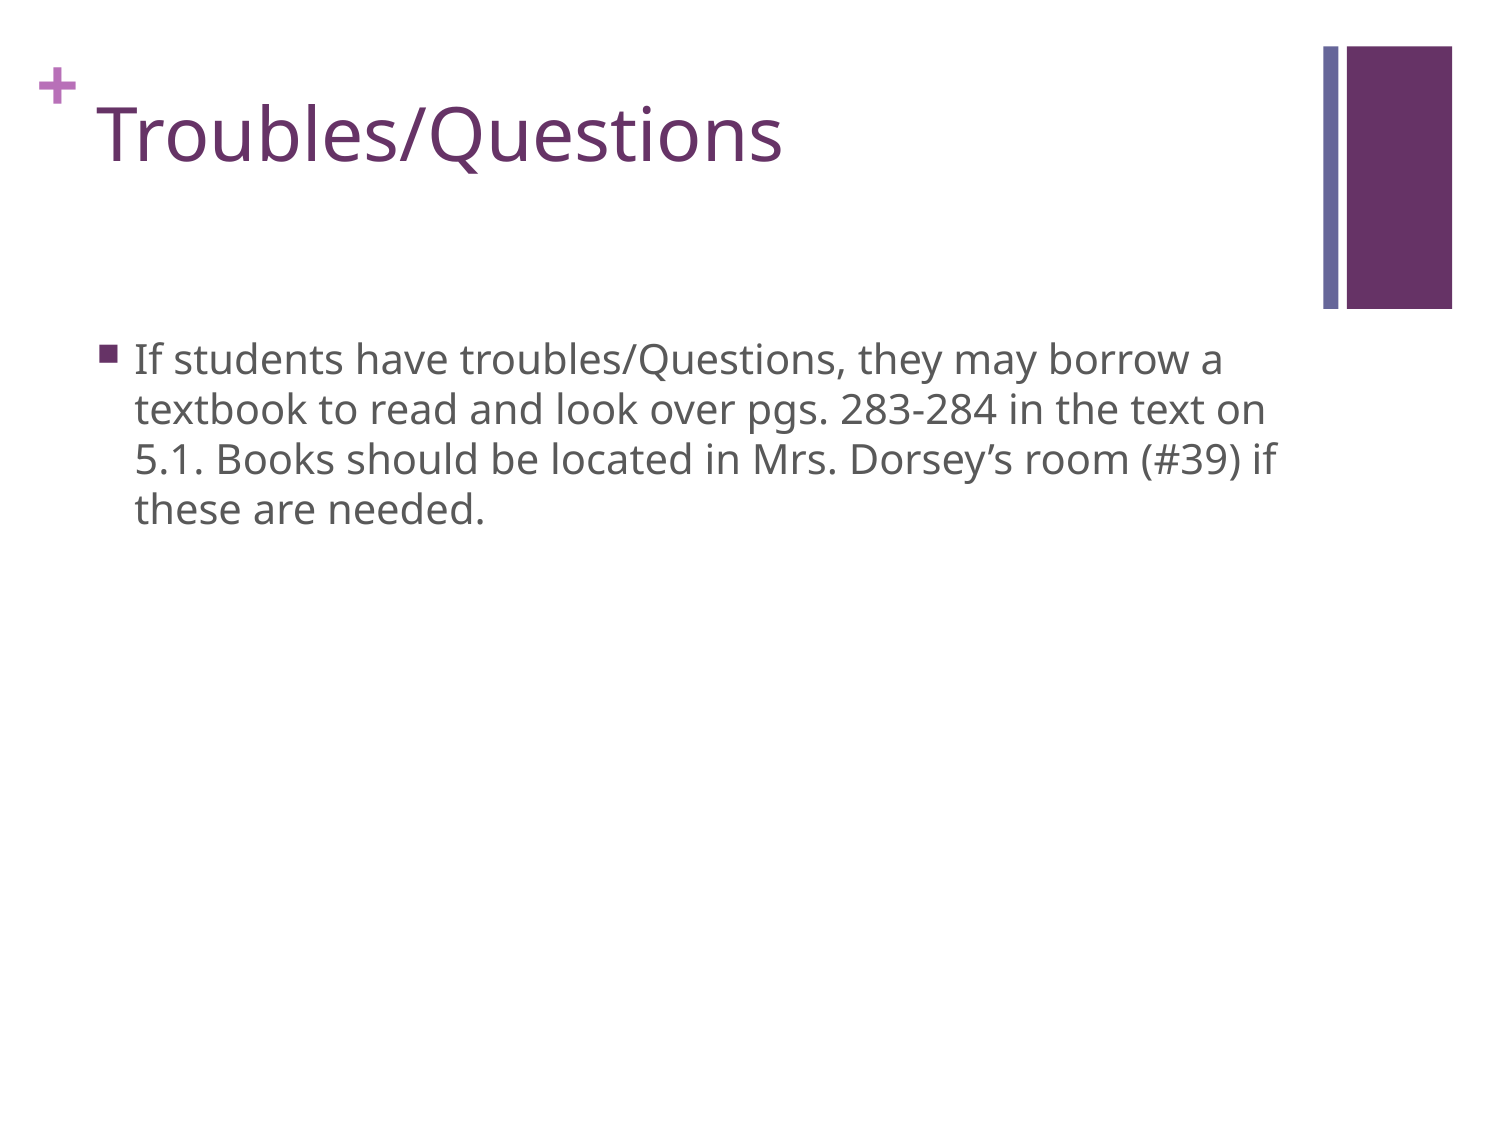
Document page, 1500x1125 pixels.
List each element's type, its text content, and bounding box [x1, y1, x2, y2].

list If students have troubles/Questions, they may borrow a textbook to read and look over pgs. 283-284 in the text on 5.1. Books should be located in Mrs. Dorsey’s room (#39) if these are needed. [81, 324, 1322, 1005]
title Troubles/Questions [81, 79, 1322, 263]
